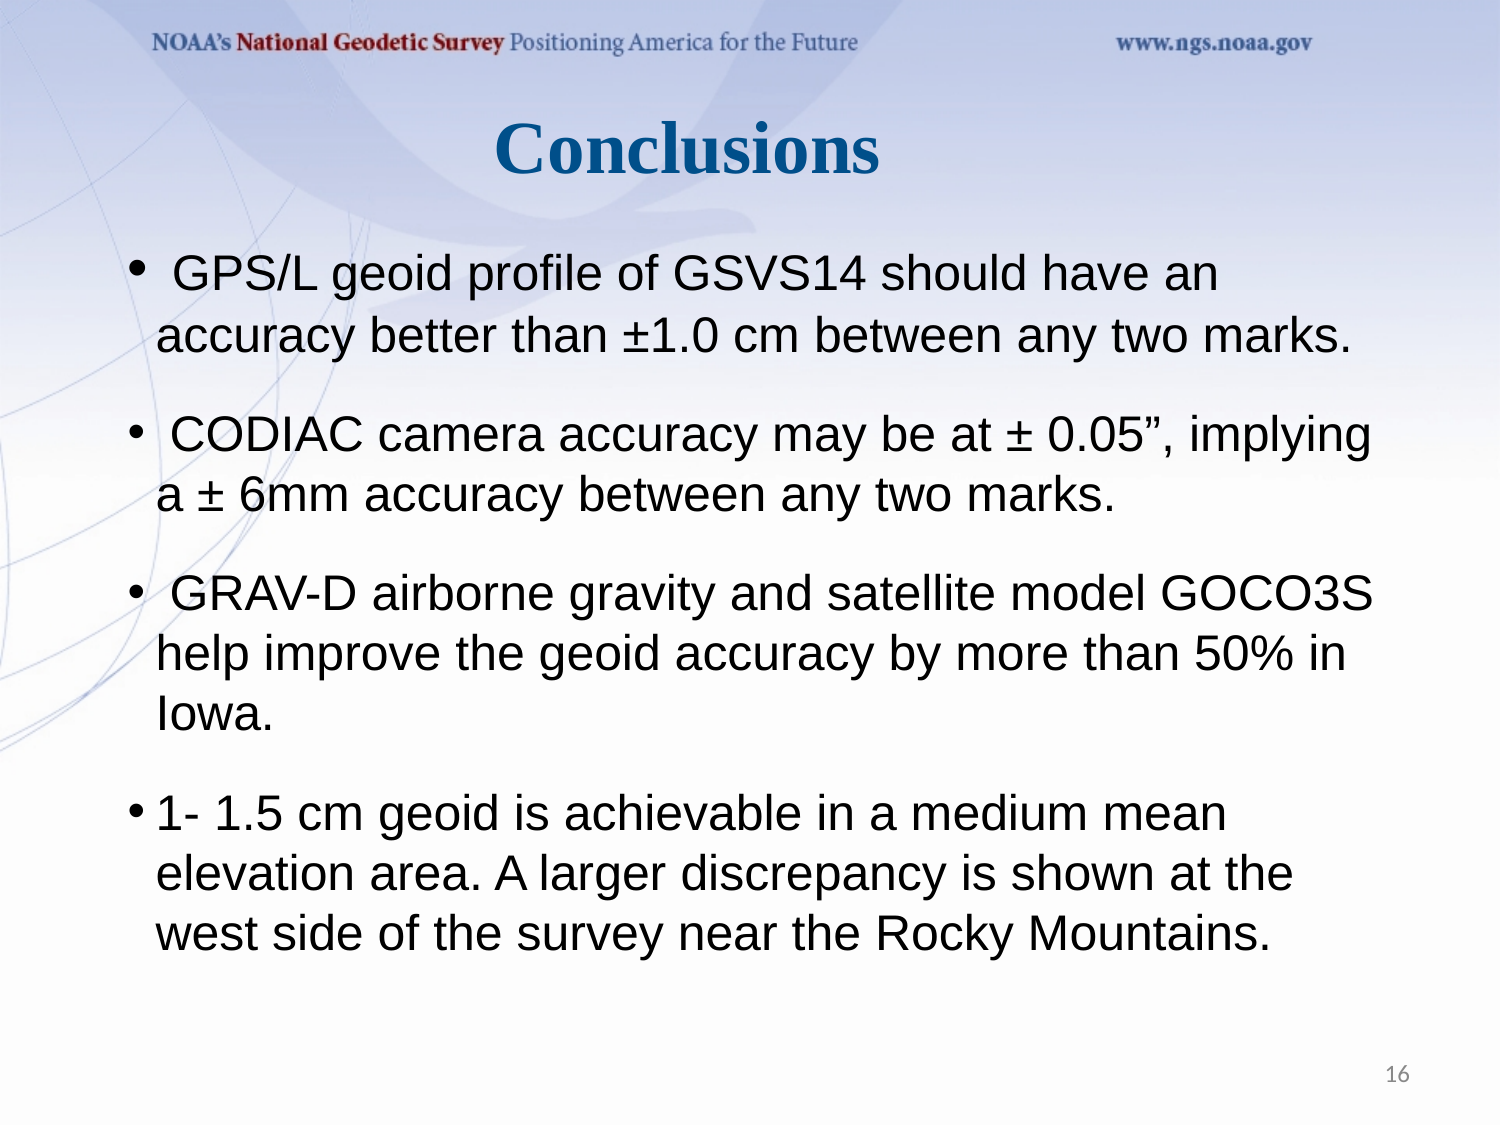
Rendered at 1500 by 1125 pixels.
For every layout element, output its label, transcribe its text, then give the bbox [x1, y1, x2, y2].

title Conclusions [112, 87, 1263, 200]
slide_number 16 [1074, 1042, 1425, 1103]
picture [0, 0, 1500, 1125]
subtitle GPS/L geoid profile of GSVS14 should have an accuracy better than ±1.0 cm between any two marks. CODIAC camera accuracy may be at ± 0.05”, implying a ± 6mm accuracy between any two marks. GRAV-D airborne gravity and satellite model GOCO3S help improve the geoid accuracy by more than 50% in Iowa. 1- 1.5 cm geoid is achievable in a medium mean elevation area. A larger discrepancy is shown at the west side of the survey near the Rocky Mountains. [112, 224, 1400, 1000]
